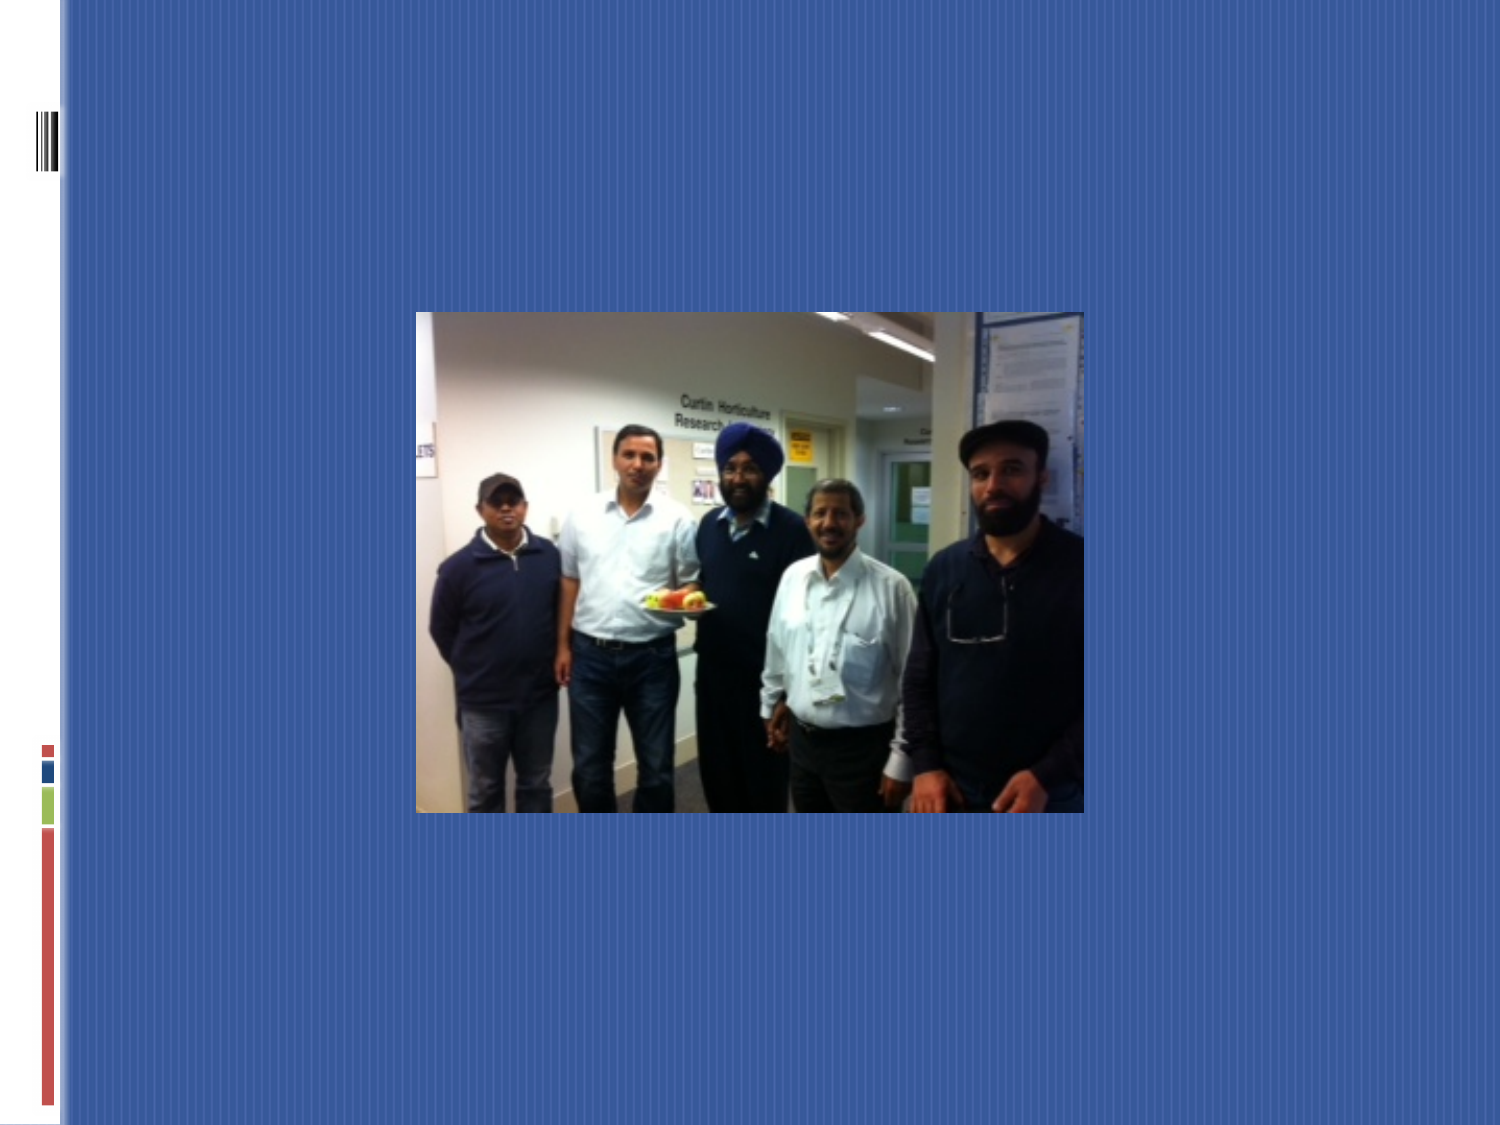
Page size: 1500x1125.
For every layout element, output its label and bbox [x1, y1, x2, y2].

picture [416, 312, 1084, 813]
